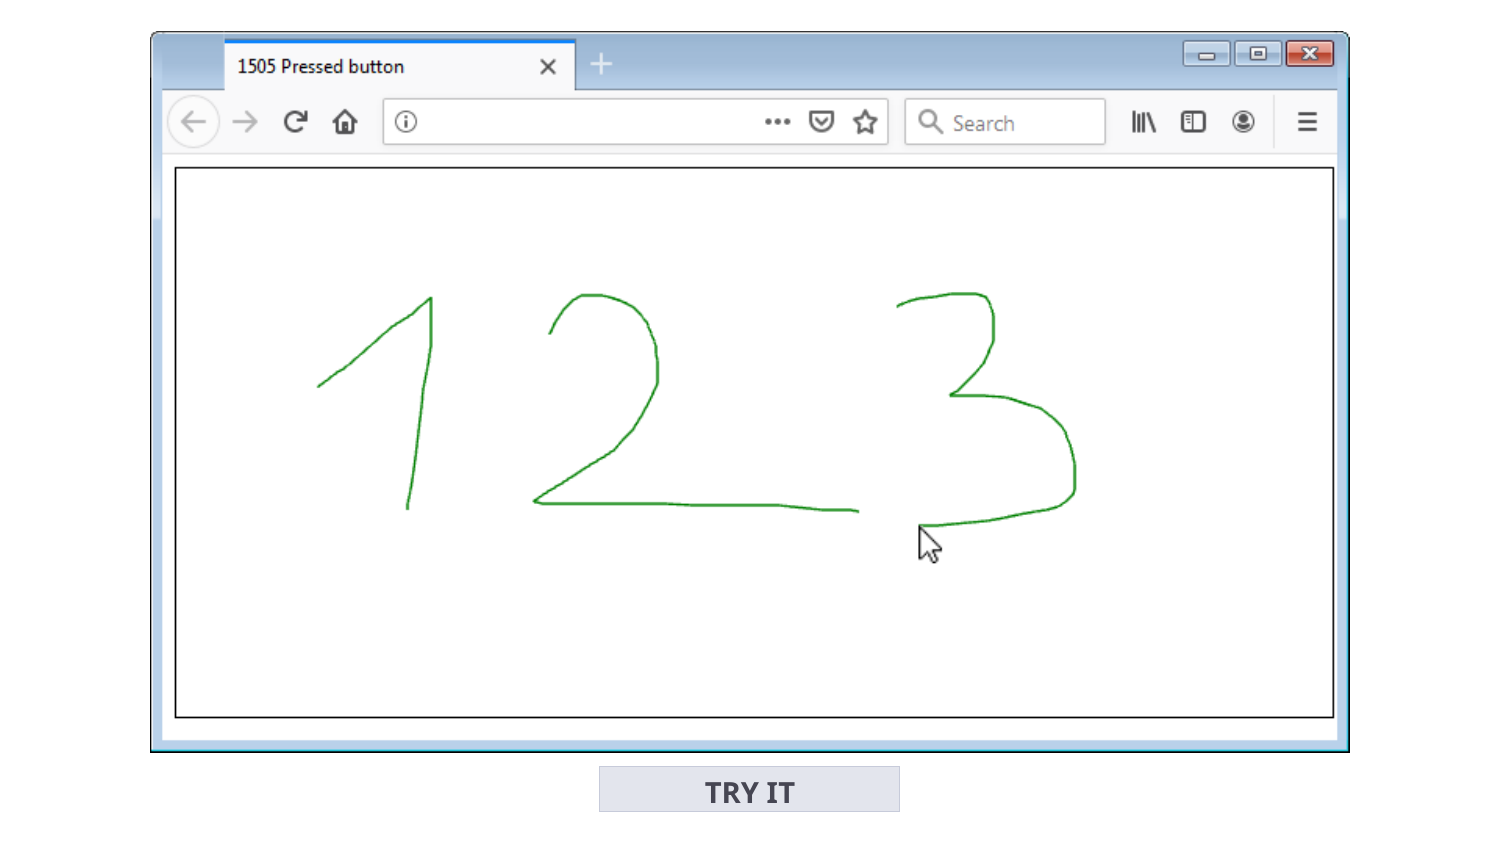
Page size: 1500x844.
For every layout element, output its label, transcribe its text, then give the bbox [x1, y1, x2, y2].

text_box TRY IT [599, 766, 900, 812]
picture [149, 31, 1351, 753]
